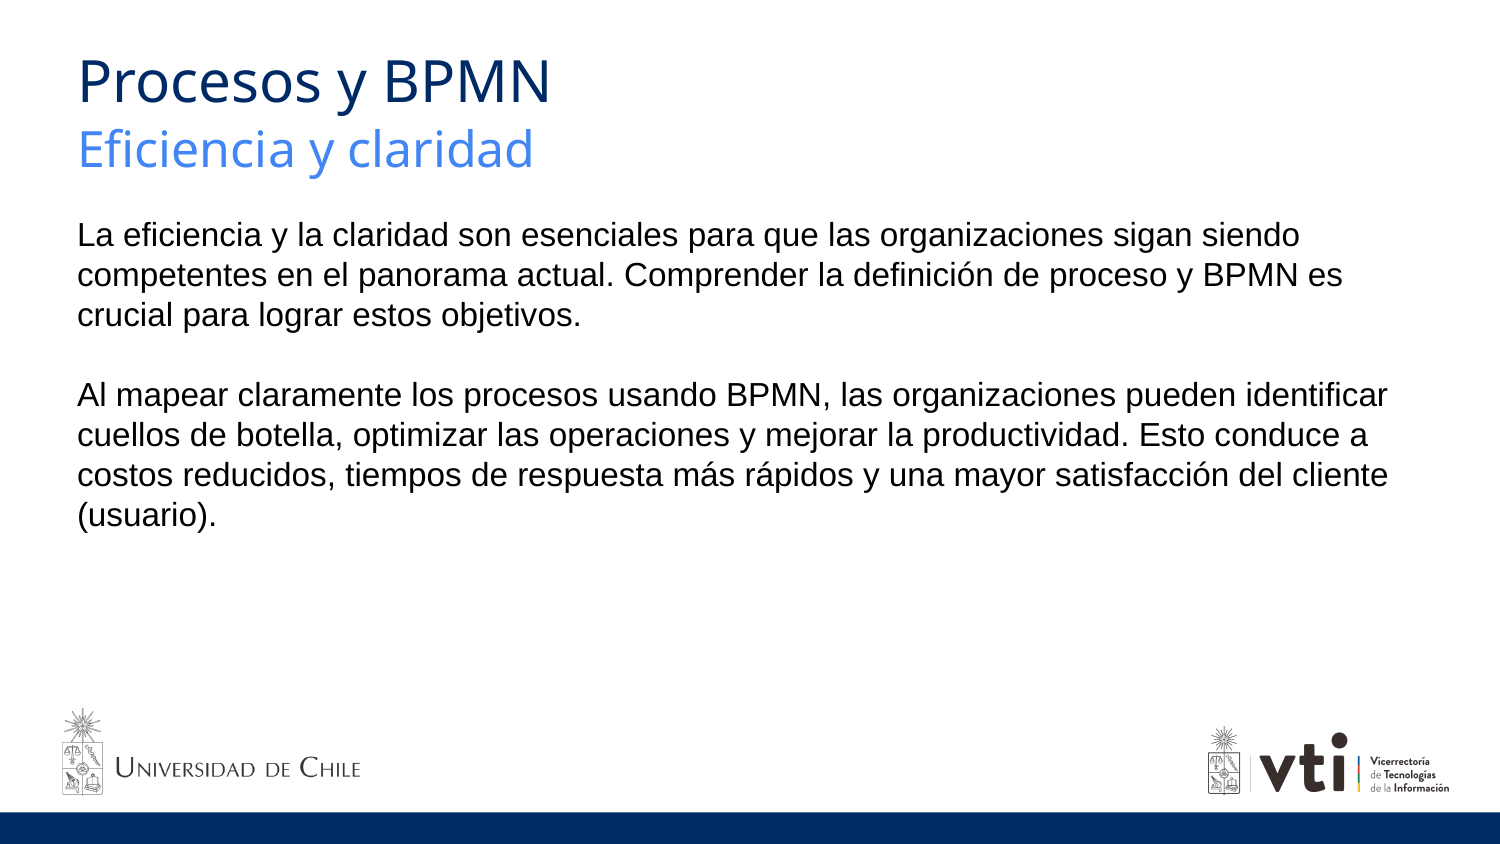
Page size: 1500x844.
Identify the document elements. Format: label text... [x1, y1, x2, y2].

title Procesos y BPMN [62, 39, 1330, 102]
picture [1208, 726, 1449, 795]
list Eficiencia y claridad [62, 102, 1330, 182]
picture [62, 708, 360, 796]
text_box La eficiencia y la claridad son esenciales para que las organizaciones sigan siendo competentes en el panorama actual. Comprender la definición de proceso y BPMN es crucial para lograr estos objetivos. Al mapear claramente los procesos usando BPMN, las organizaciones pueden identificar cuellos de botella, optimizar las operaciones y mejorar la productividad. Esto conduce a costos reducidos, tiempos de respuesta más rápidos y una mayor satisfacción del cliente (usuario). [62, 198, 1470, 548]
